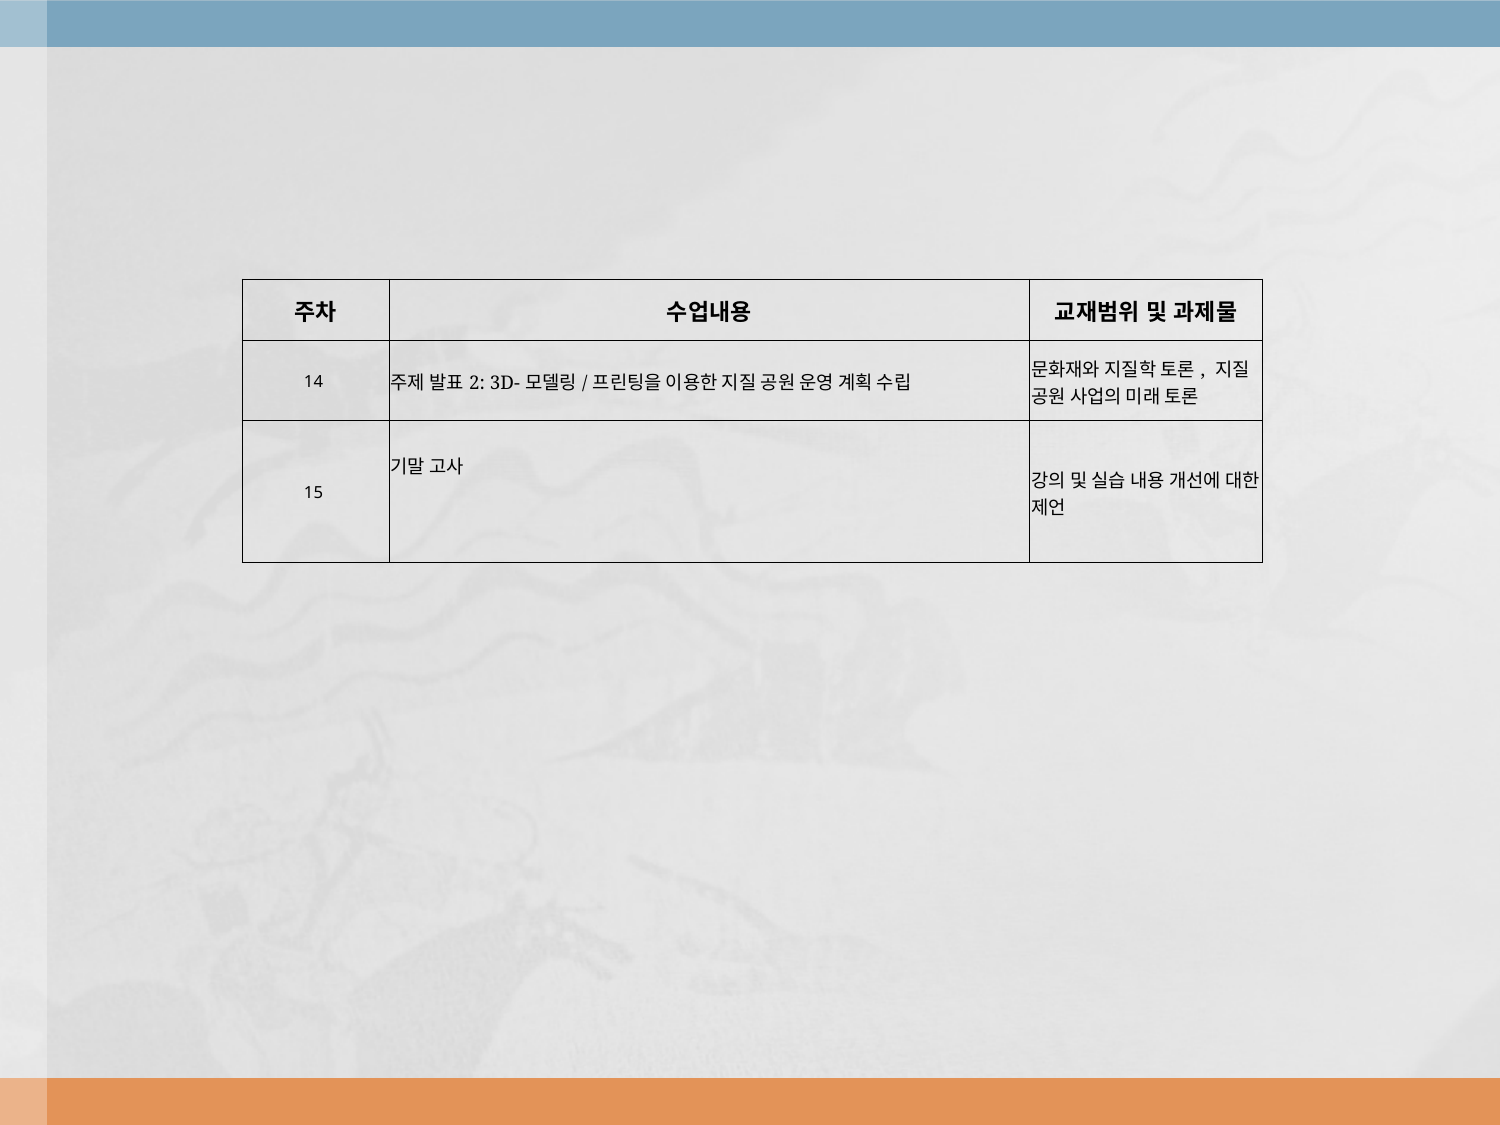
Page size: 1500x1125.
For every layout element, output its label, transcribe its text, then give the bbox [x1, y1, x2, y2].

table_cell 15 [243, 421, 389, 562]
table_cell 문화재와 지질학 토론, 지질 공원 사업의 미래 토론 [1030, 341, 1262, 420]
table_header 수업내용 [390, 280, 1029, 340]
table_cell 기말 고사 [390, 421, 1029, 562]
table_cell 주제 발표2: 3D-모델링/프린팅을 이용한 지질 공원 운영 계획 수립 [390, 341, 1029, 420]
table_cell 강의 및 실습 내용 개선에 대한 제언 [1030, 421, 1262, 562]
table_header 교재범위 및 과제물 [1030, 280, 1262, 340]
table_header 주차 [243, 280, 389, 340]
table_cell 14 [243, 341, 389, 420]
